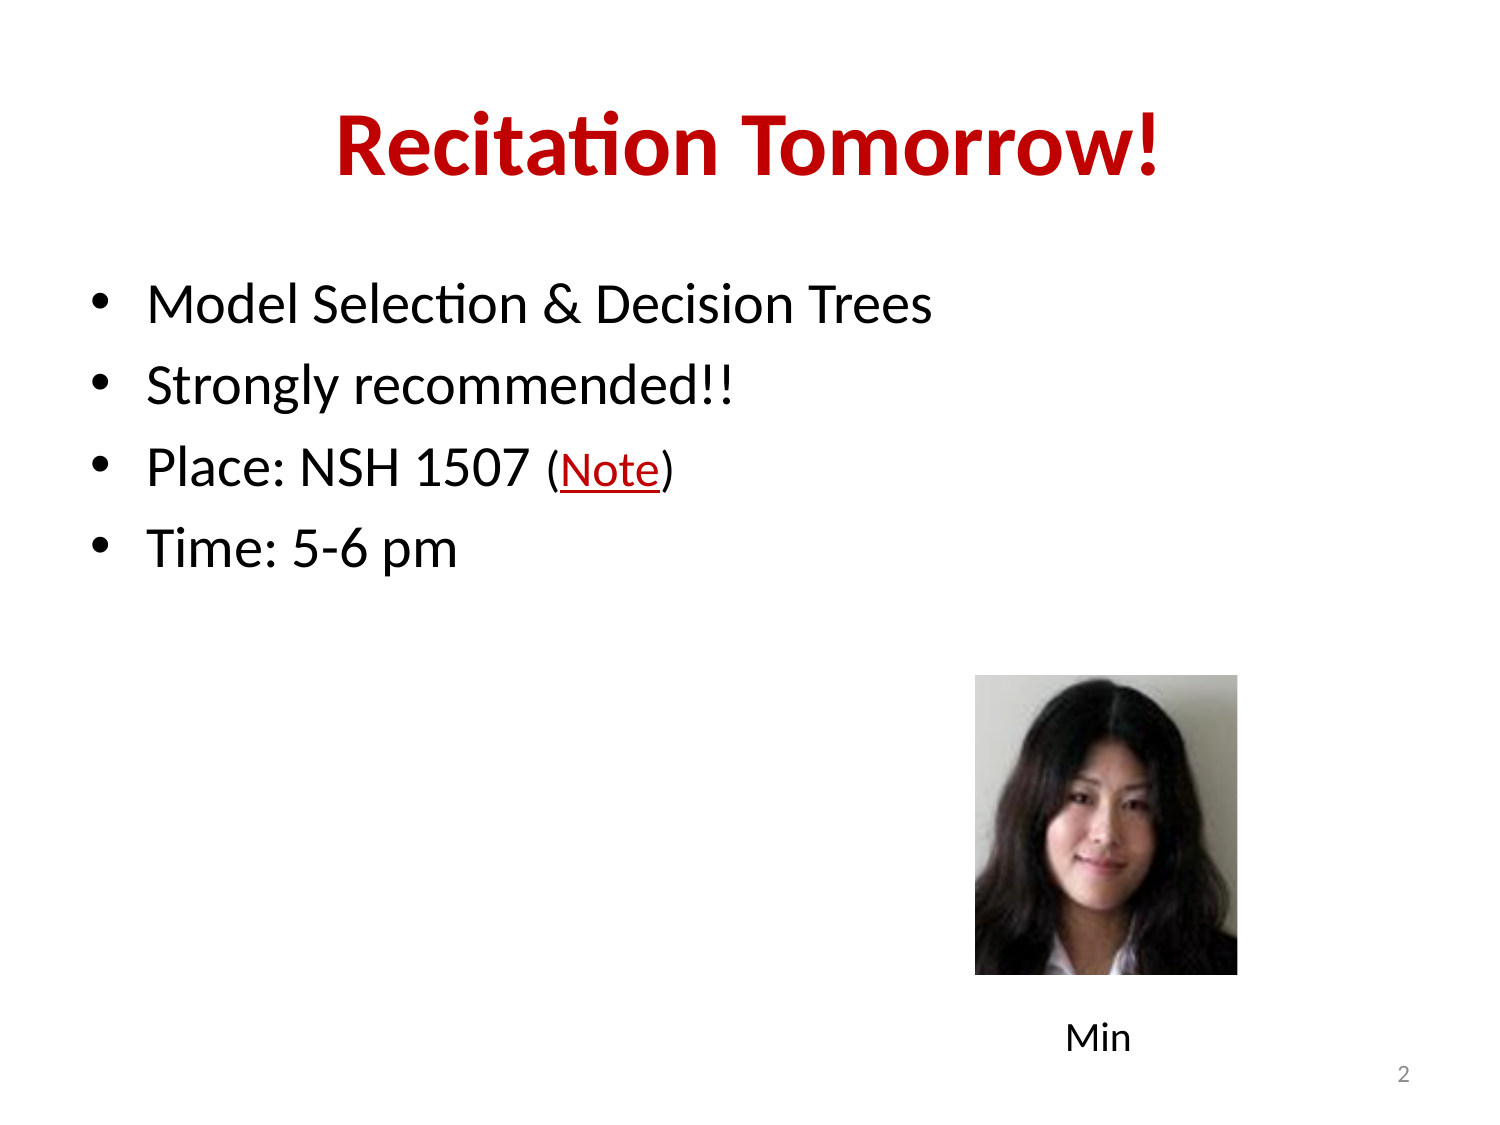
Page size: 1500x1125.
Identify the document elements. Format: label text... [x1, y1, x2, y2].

text_box Min [1049, 1001, 1350, 1067]
text_box Model Selection & Decision Trees Strongly recommended!! Place: NSH 1507 (Note) Time: 5-6 pm [74, 257, 1425, 1000]
slide_number 2 [1074, 1042, 1425, 1103]
picture [974, 674, 1238, 976]
title Recitation Tomorrow! [75, 45, 1425, 233]
